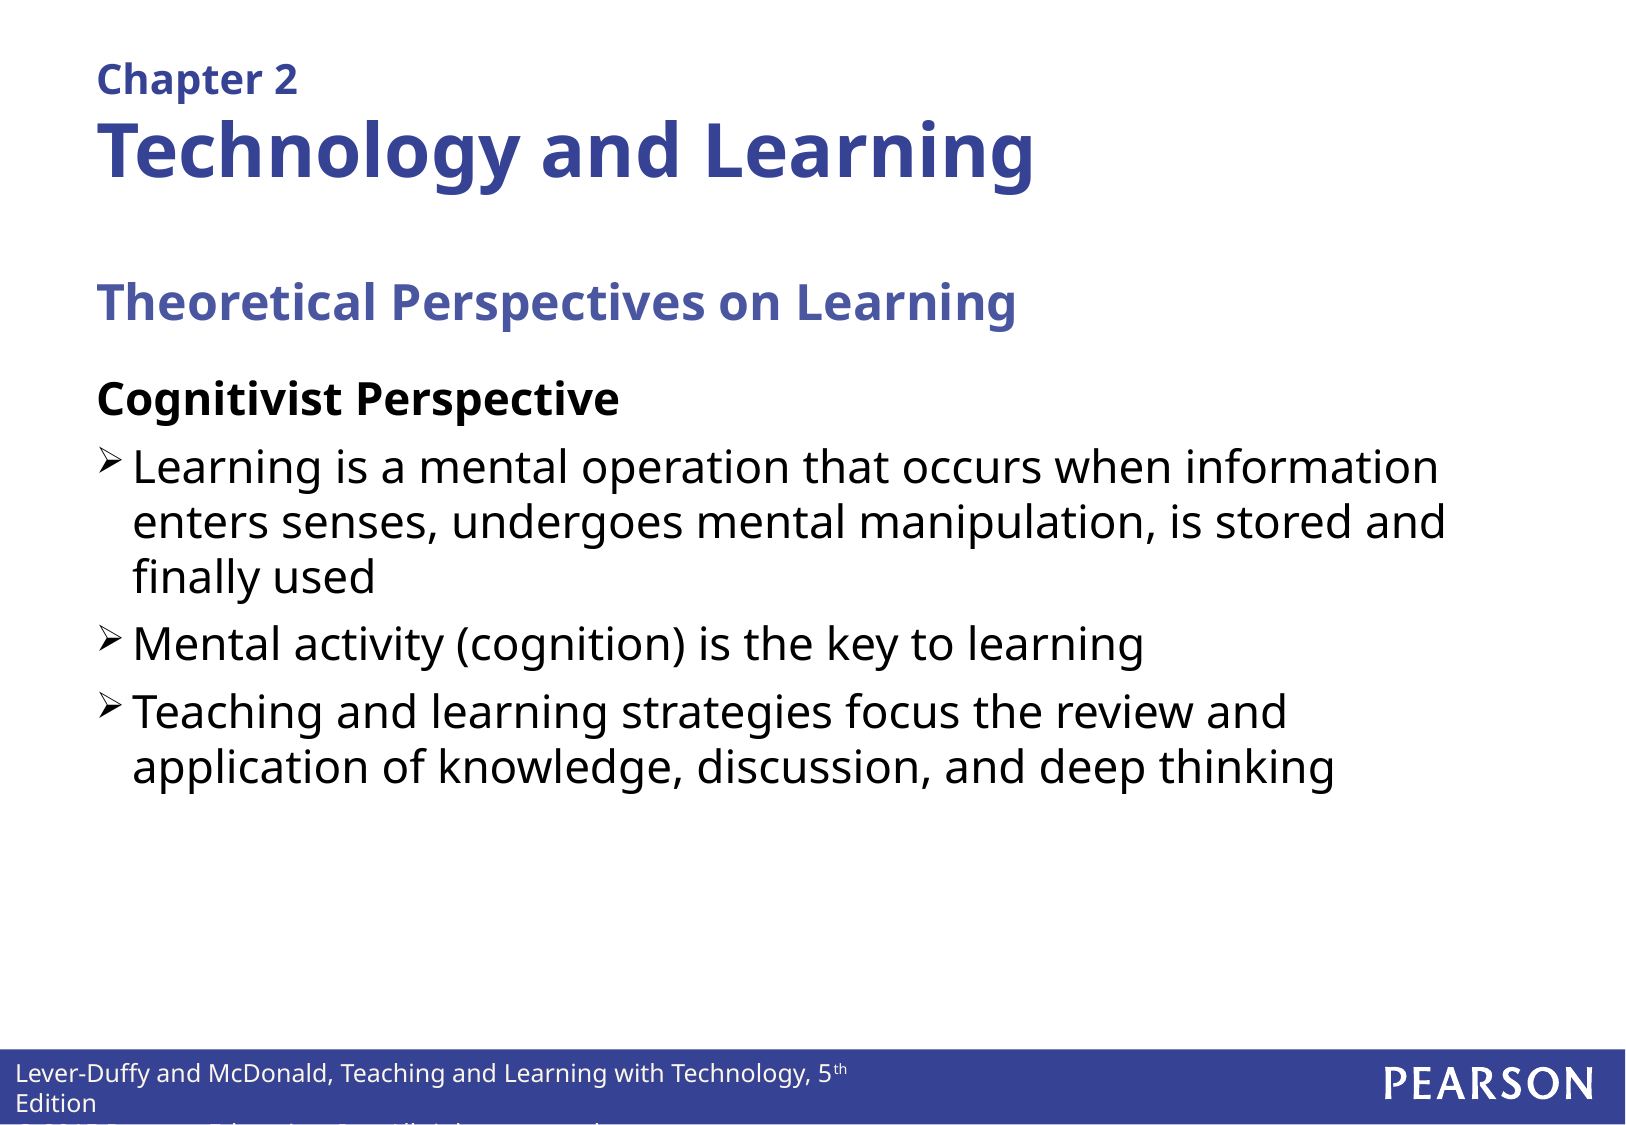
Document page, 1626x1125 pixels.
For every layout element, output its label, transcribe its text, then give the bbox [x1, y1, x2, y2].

list Theoretical Perspectives on Learning Cognitivist Perspective Learning is a mental operation that occurs when information enters senses, undergoes mental manipulation, is stored and finally used Mental activity (cognition) is the key to learning Teaching and learning strategies focus the review and application of knowledge, discussion, and deep thinking [81, 262, 1544, 1005]
title Chapter 2 Technology and Learning [81, 45, 1544, 233]
